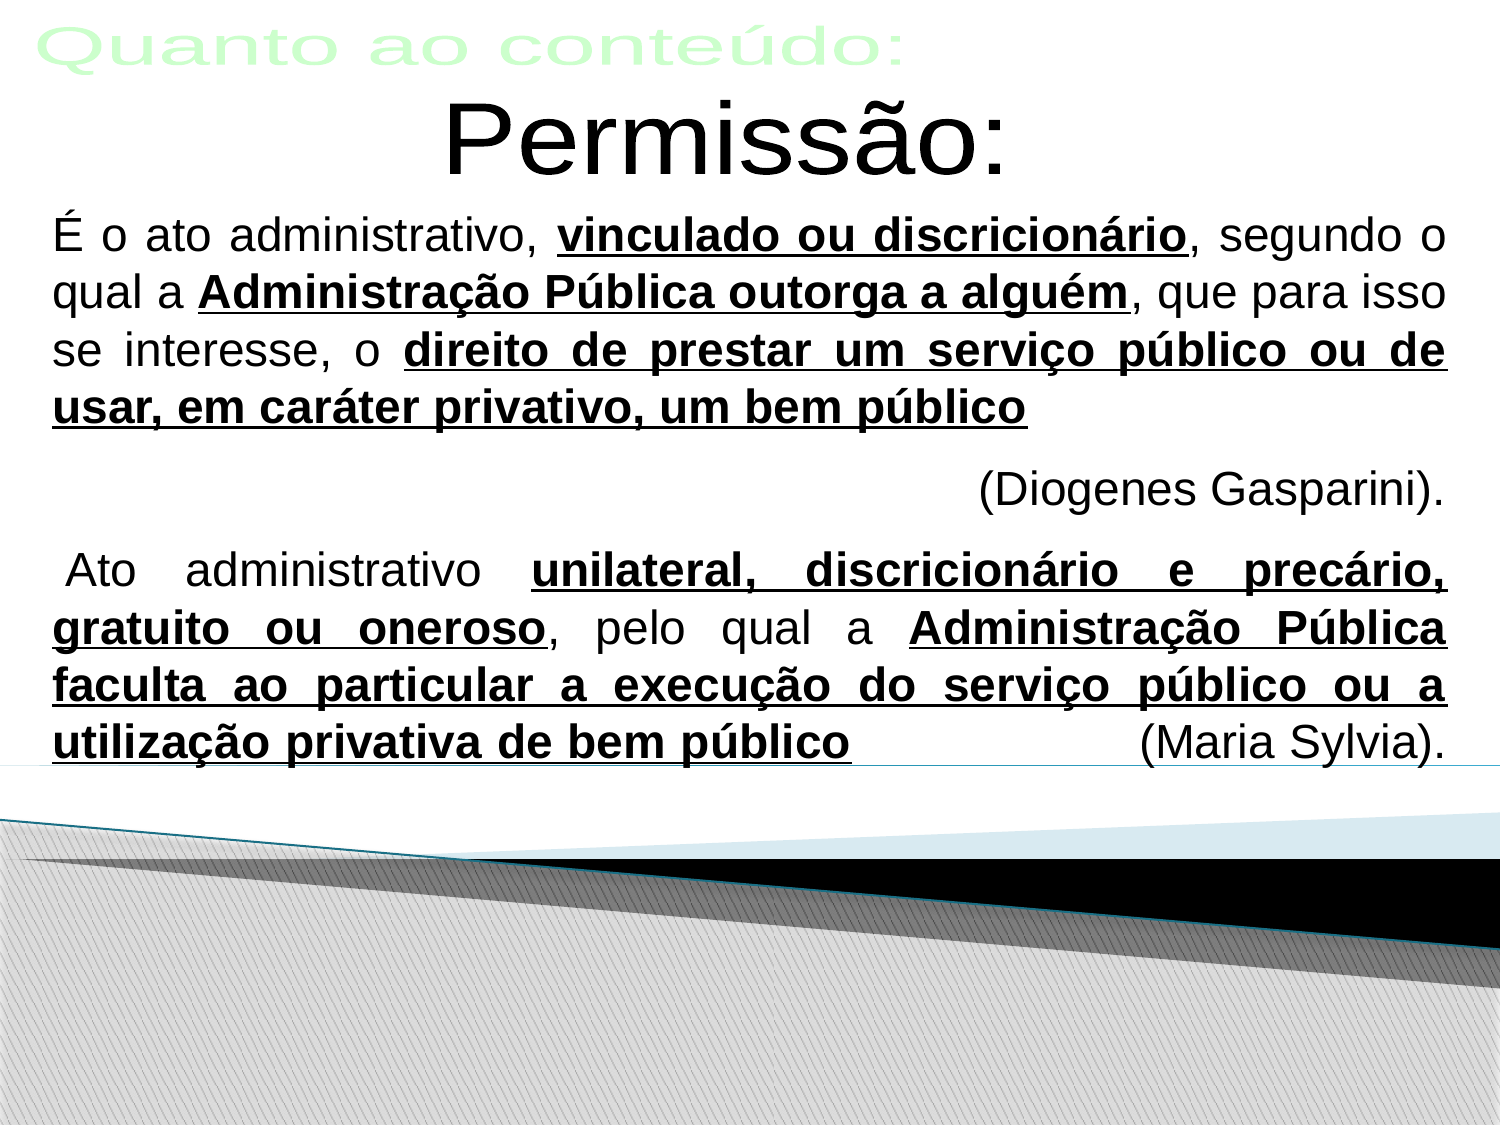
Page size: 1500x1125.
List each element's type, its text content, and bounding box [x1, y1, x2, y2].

picture [5, 859, 1500, 989]
text_box É o ato administrativo, vinculado ou discricionário, segundo o qual a Administração Pública outorga a alguém, que para isso se interesse, o direito de prestar um serviço público ou de usar, em caráter privativo, um bem público (Diogenes Gasparini). Ato administrativo unilateral, discricionário e precário, gratuito ou oneroso, pelo qual a Administração Pública faculta ao particular a execução do serviço público ou a utilização privativa de bem público (Maria Sylvia). [37, 196, 1463, 776]
